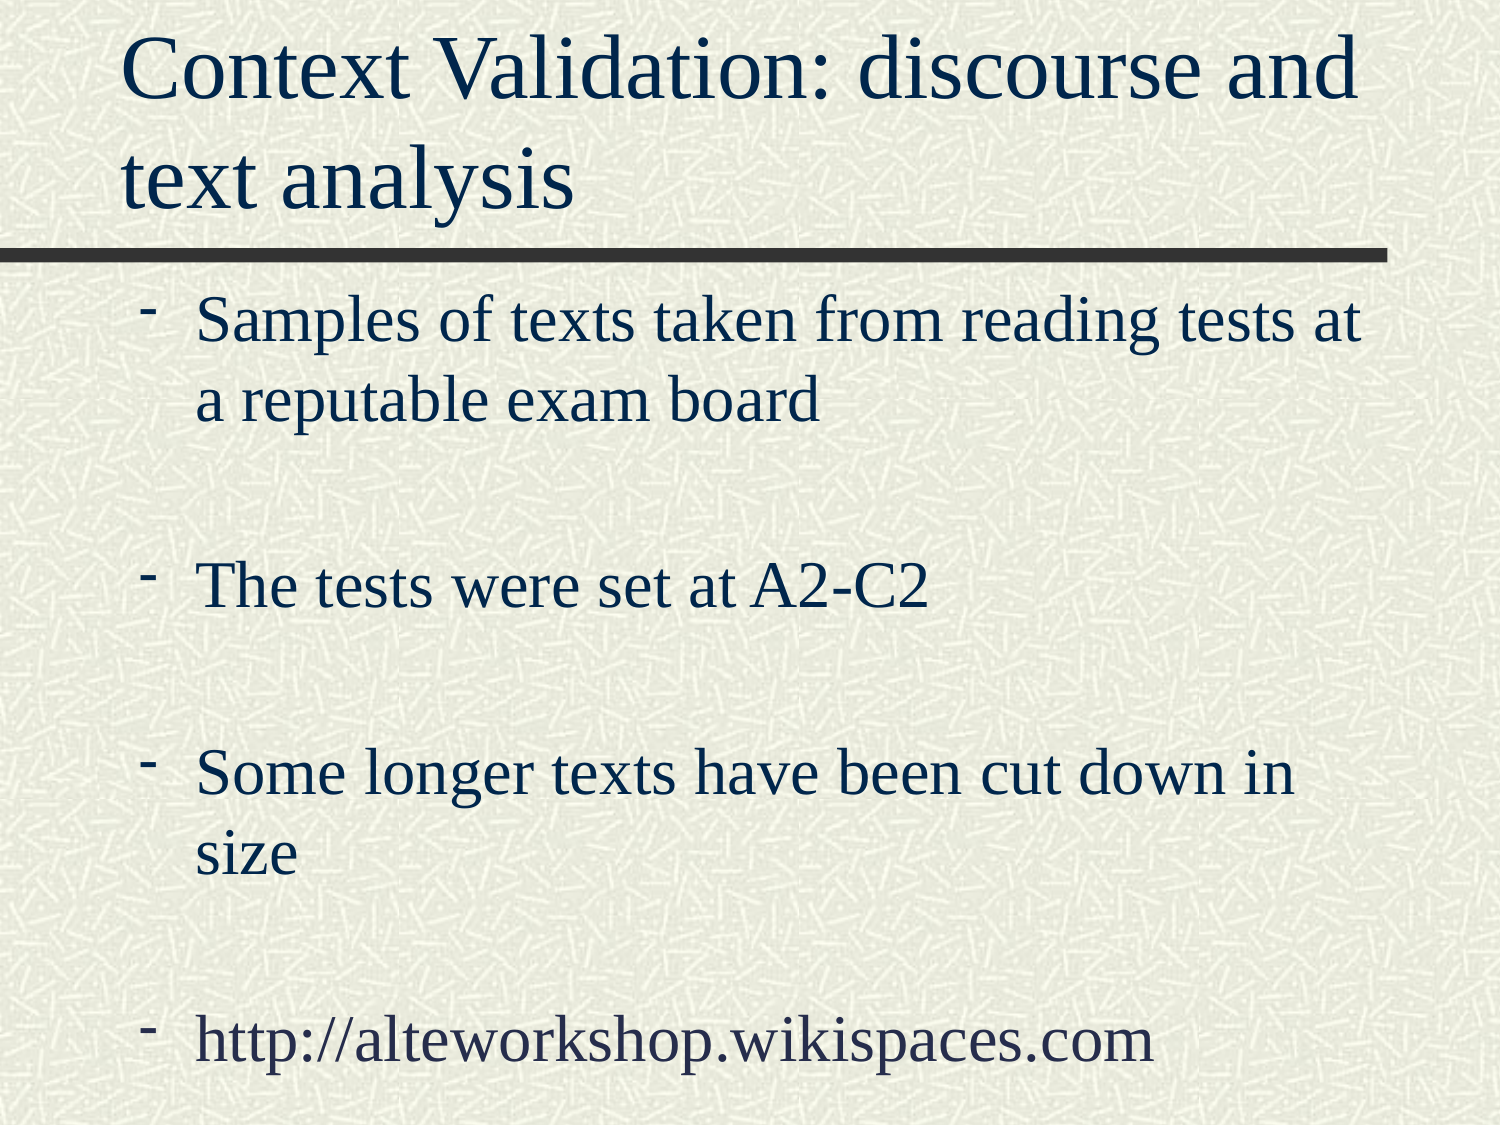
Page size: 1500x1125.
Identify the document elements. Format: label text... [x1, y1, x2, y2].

picture [0, 0, 1500, 1125]
title Context Validation: discourse and text analysis [105, 46, 1455, 235]
list Samples of texts taken from reading tests at a reputable exam board The tests were set at A2-C2 Some longer texts have been cut down in size http://alteworkshop.wikispaces.com [123, 267, 1399, 955]
